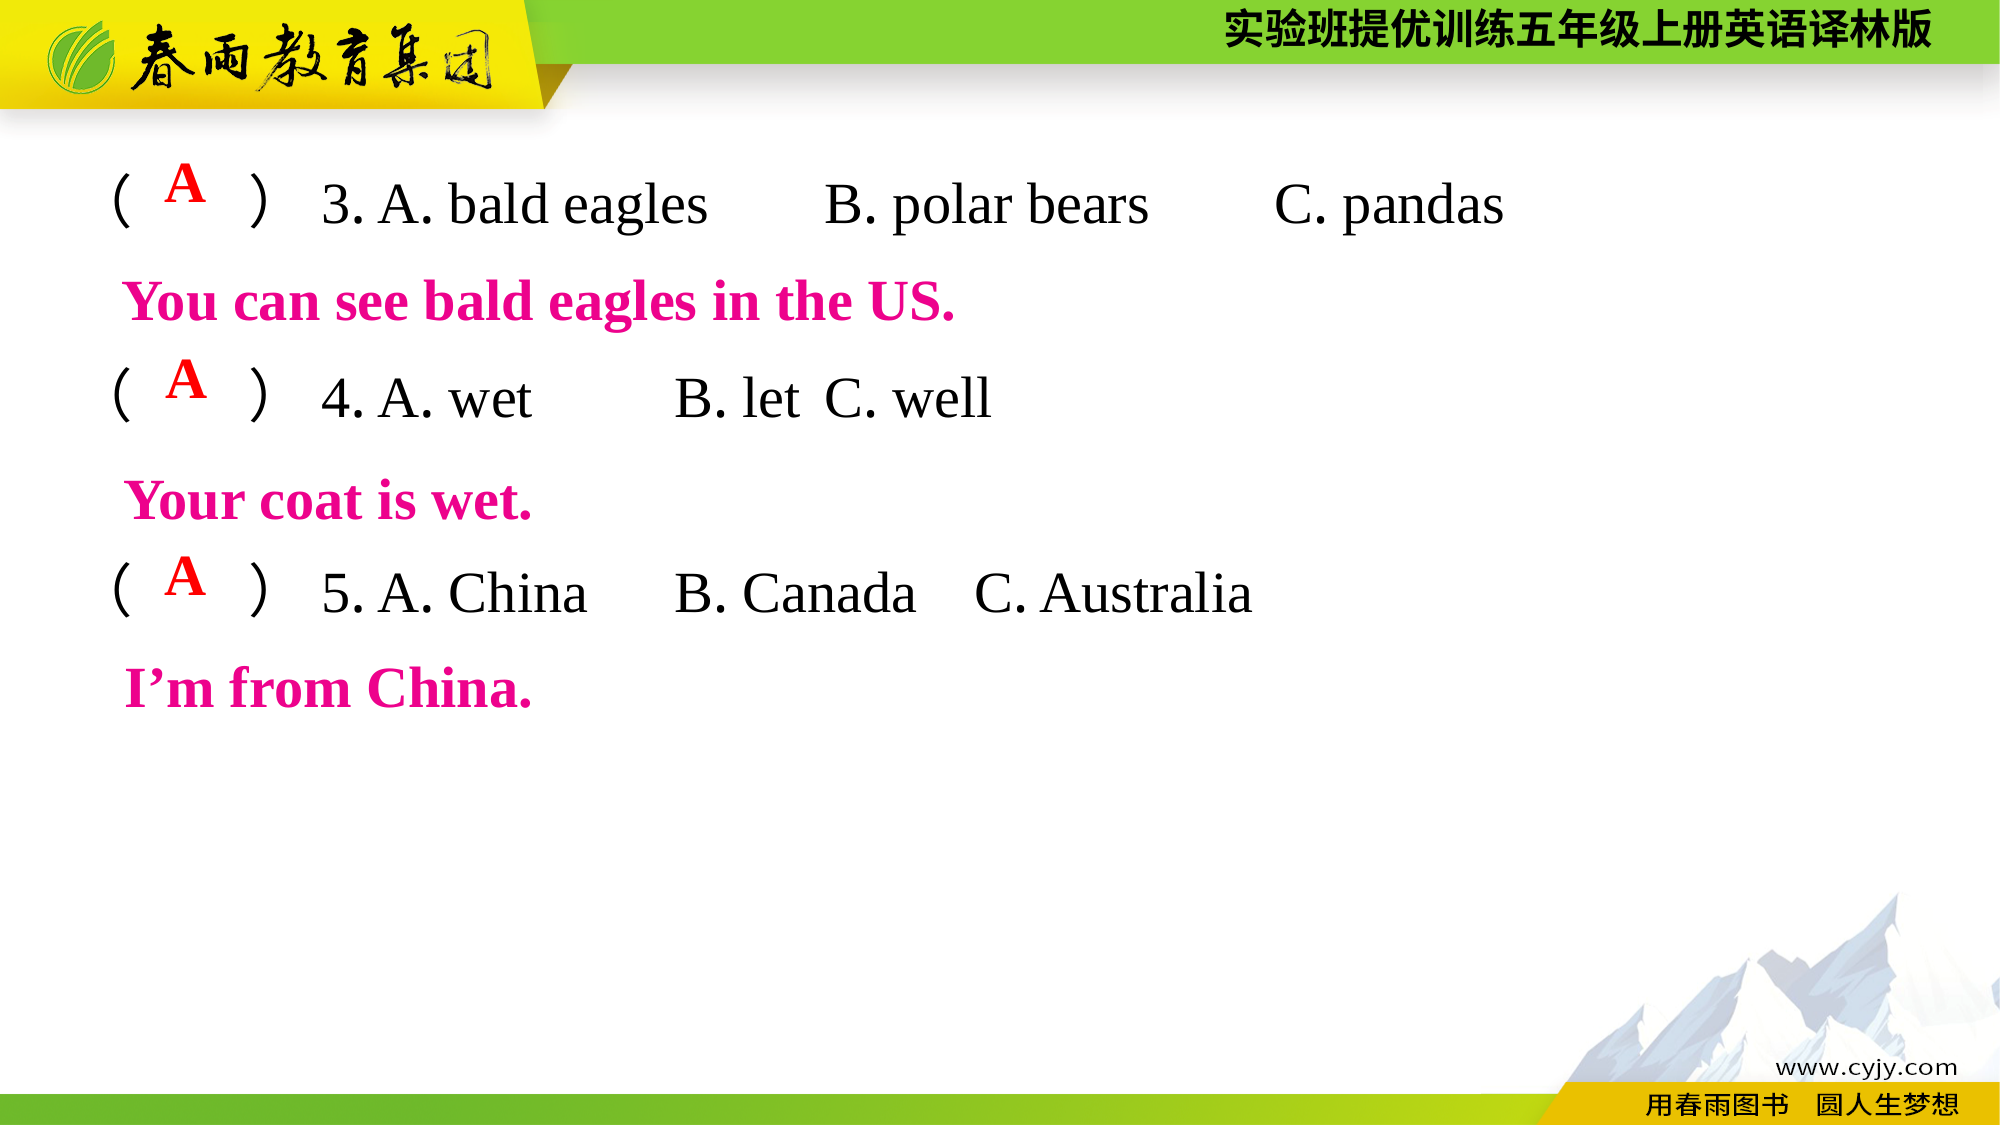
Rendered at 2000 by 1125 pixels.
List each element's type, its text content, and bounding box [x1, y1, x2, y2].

picture [0, 0, 2000, 1125]
text_box A [149, 529, 222, 615]
text_box You can see bald eagles in the US. [106, 219, 972, 340]
text_box A [150, 332, 222, 418]
list （ ）3. A. bald eagles B. polar bears C. pandas （ ）4. A. wet B. let C. well （ ）5. A. China B. Canada C. Australia [59, 122, 1944, 638]
text_box A [149, 137, 222, 222]
text_box I’m from China. [109, 606, 549, 727]
text_box Your coat is wet. [108, 419, 549, 539]
